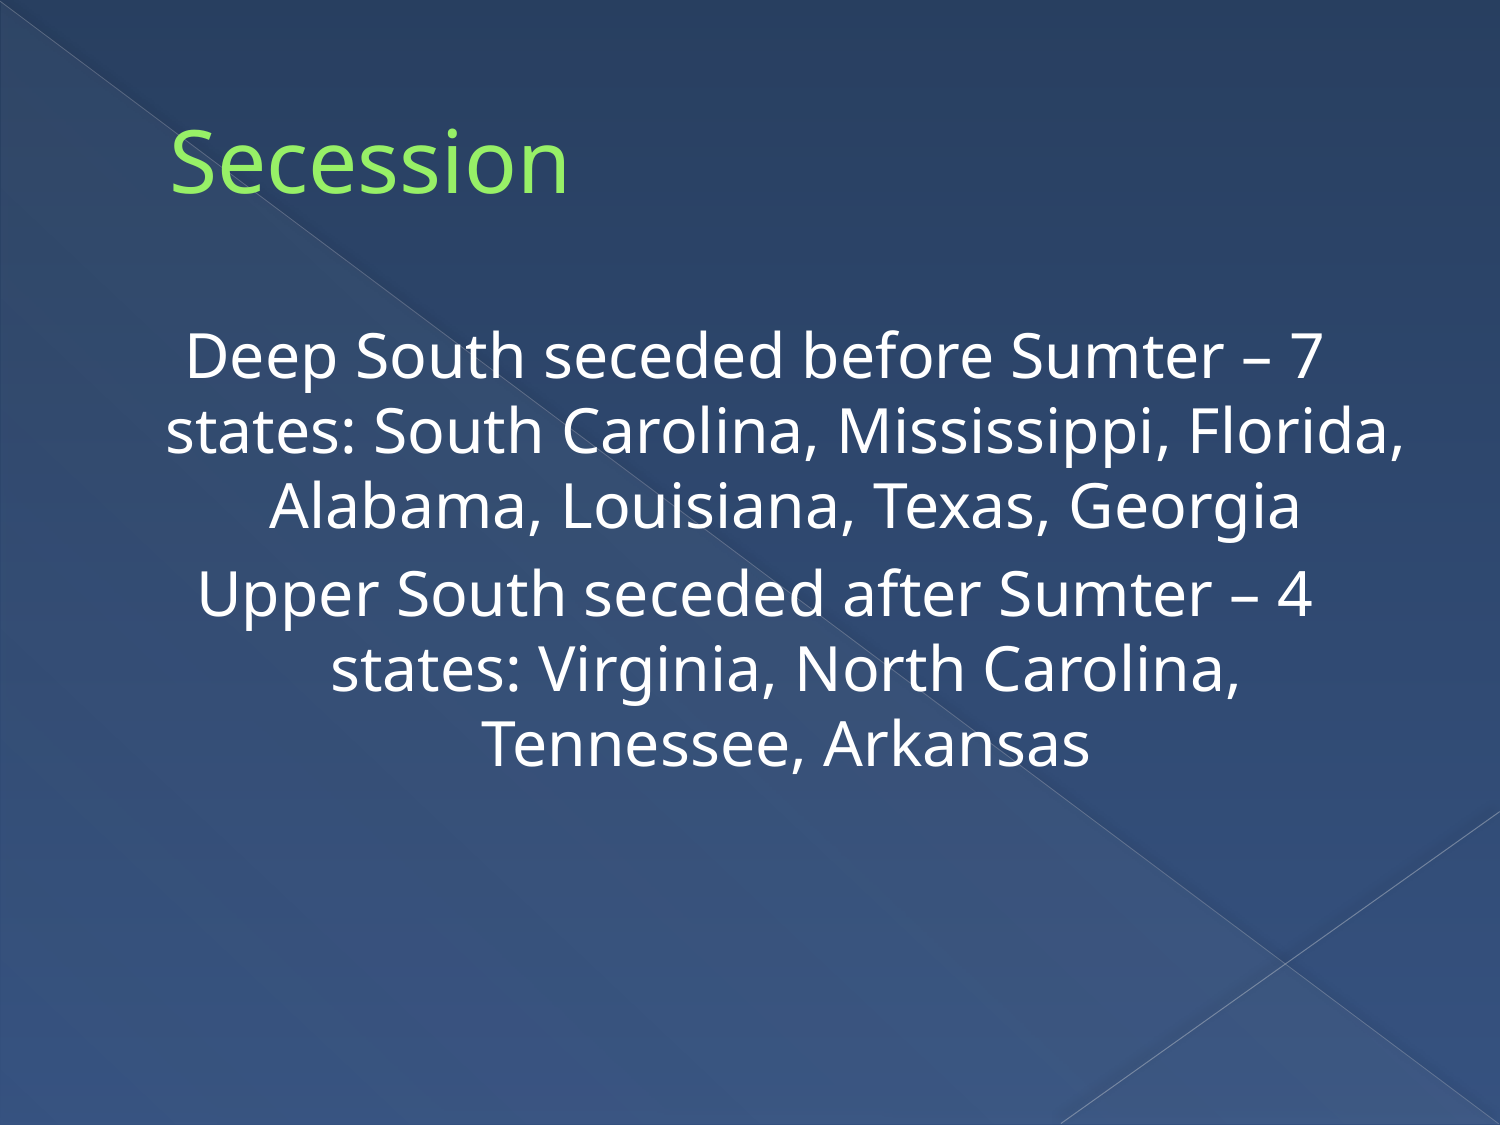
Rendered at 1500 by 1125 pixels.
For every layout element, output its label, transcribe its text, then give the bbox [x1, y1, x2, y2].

list Deep South seceded before Sumter – 7 states: South Carolina, Mississippi, Florida, Alabama, Louisiana, Texas, Georgia Upper South seceded after Sumter – 4 states: Virginia, North Carolina, Tennessee, Arkansas [75, 308, 1425, 1059]
title Secession [75, 43, 1425, 274]
